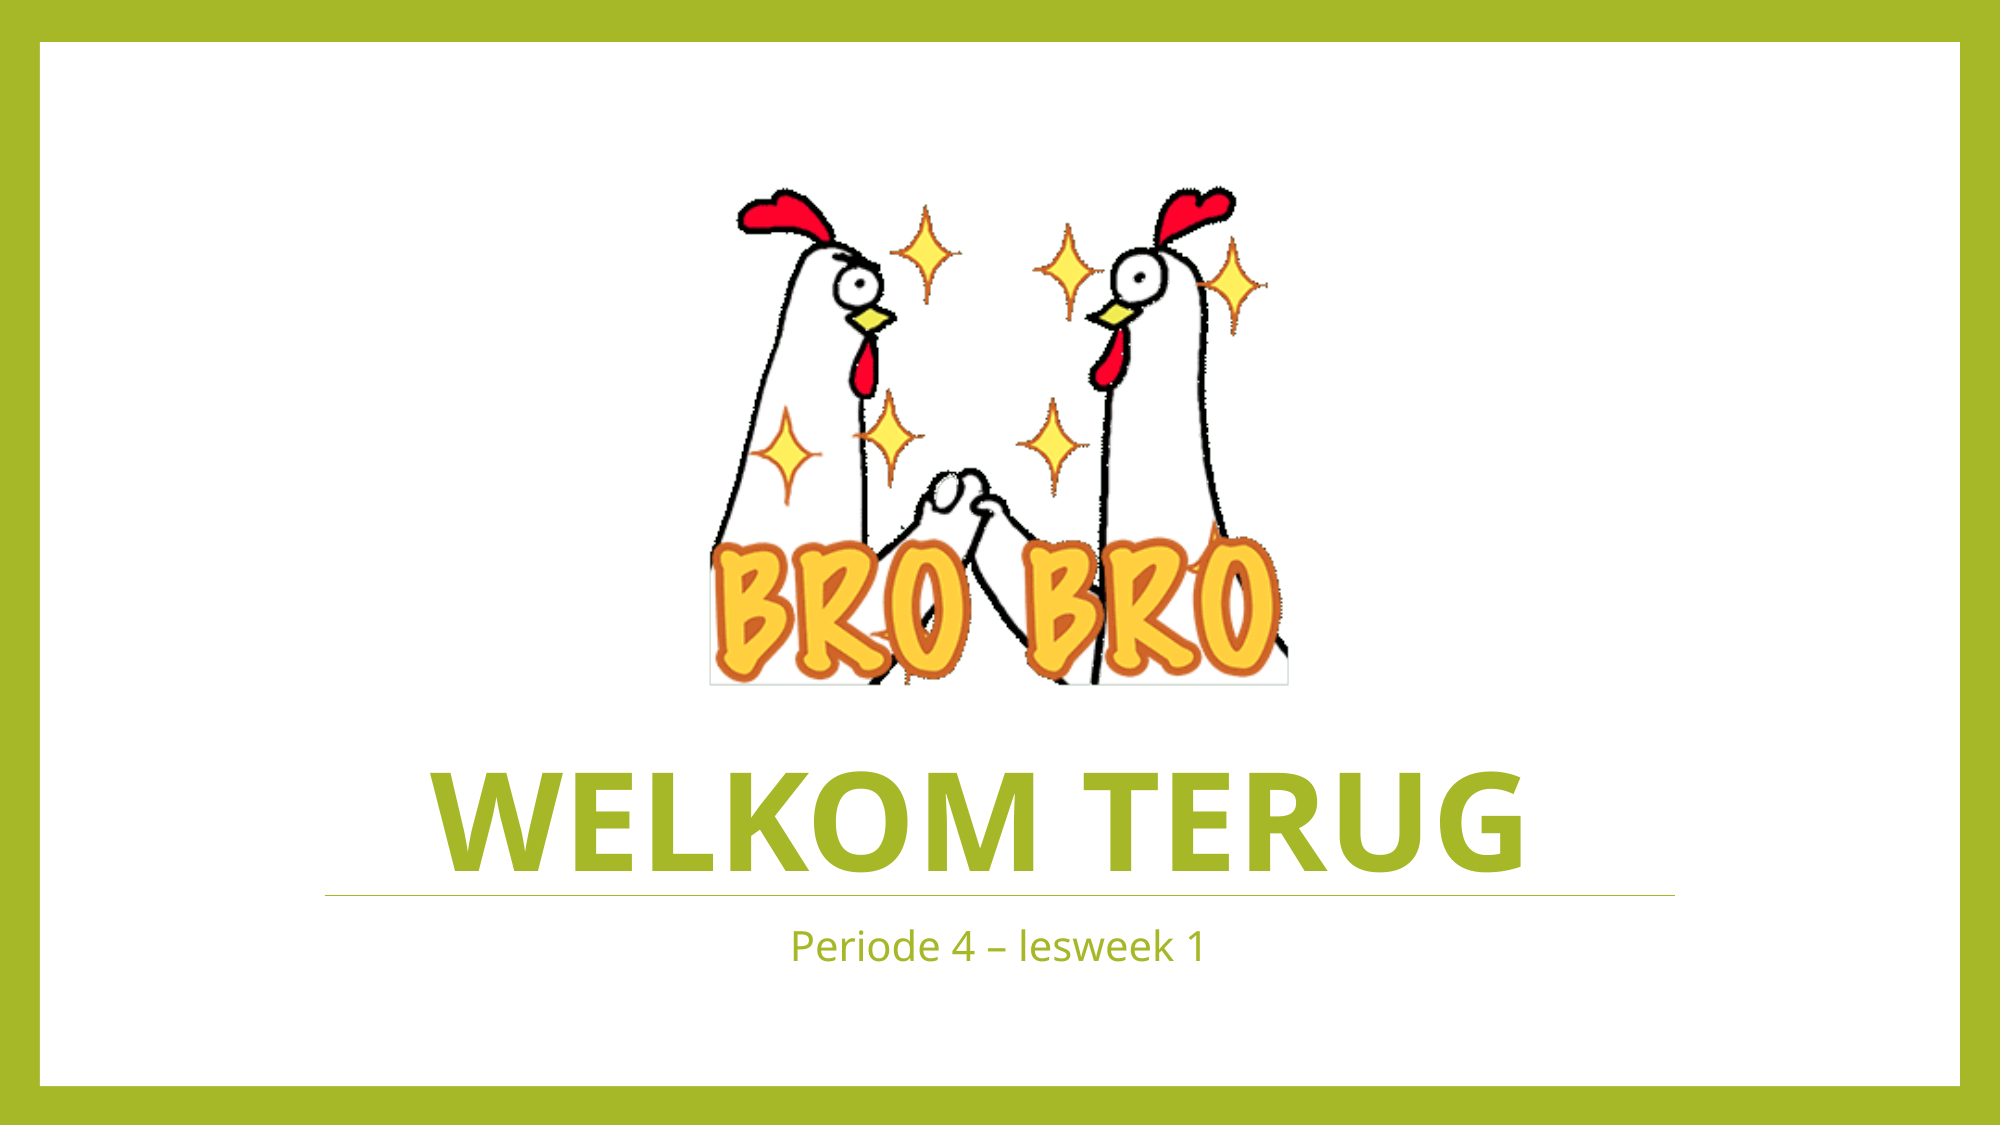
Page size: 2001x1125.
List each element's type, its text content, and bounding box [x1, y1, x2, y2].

subtitle Periode 4 – lesweek 1 [280, 918, 1719, 1010]
text_box [0, 0, 2000, 1125]
title Welkom Terug [182, 690, 1818, 908]
picture [629, 64, 1371, 806]
text_box [38, 41, 1961, 1088]
